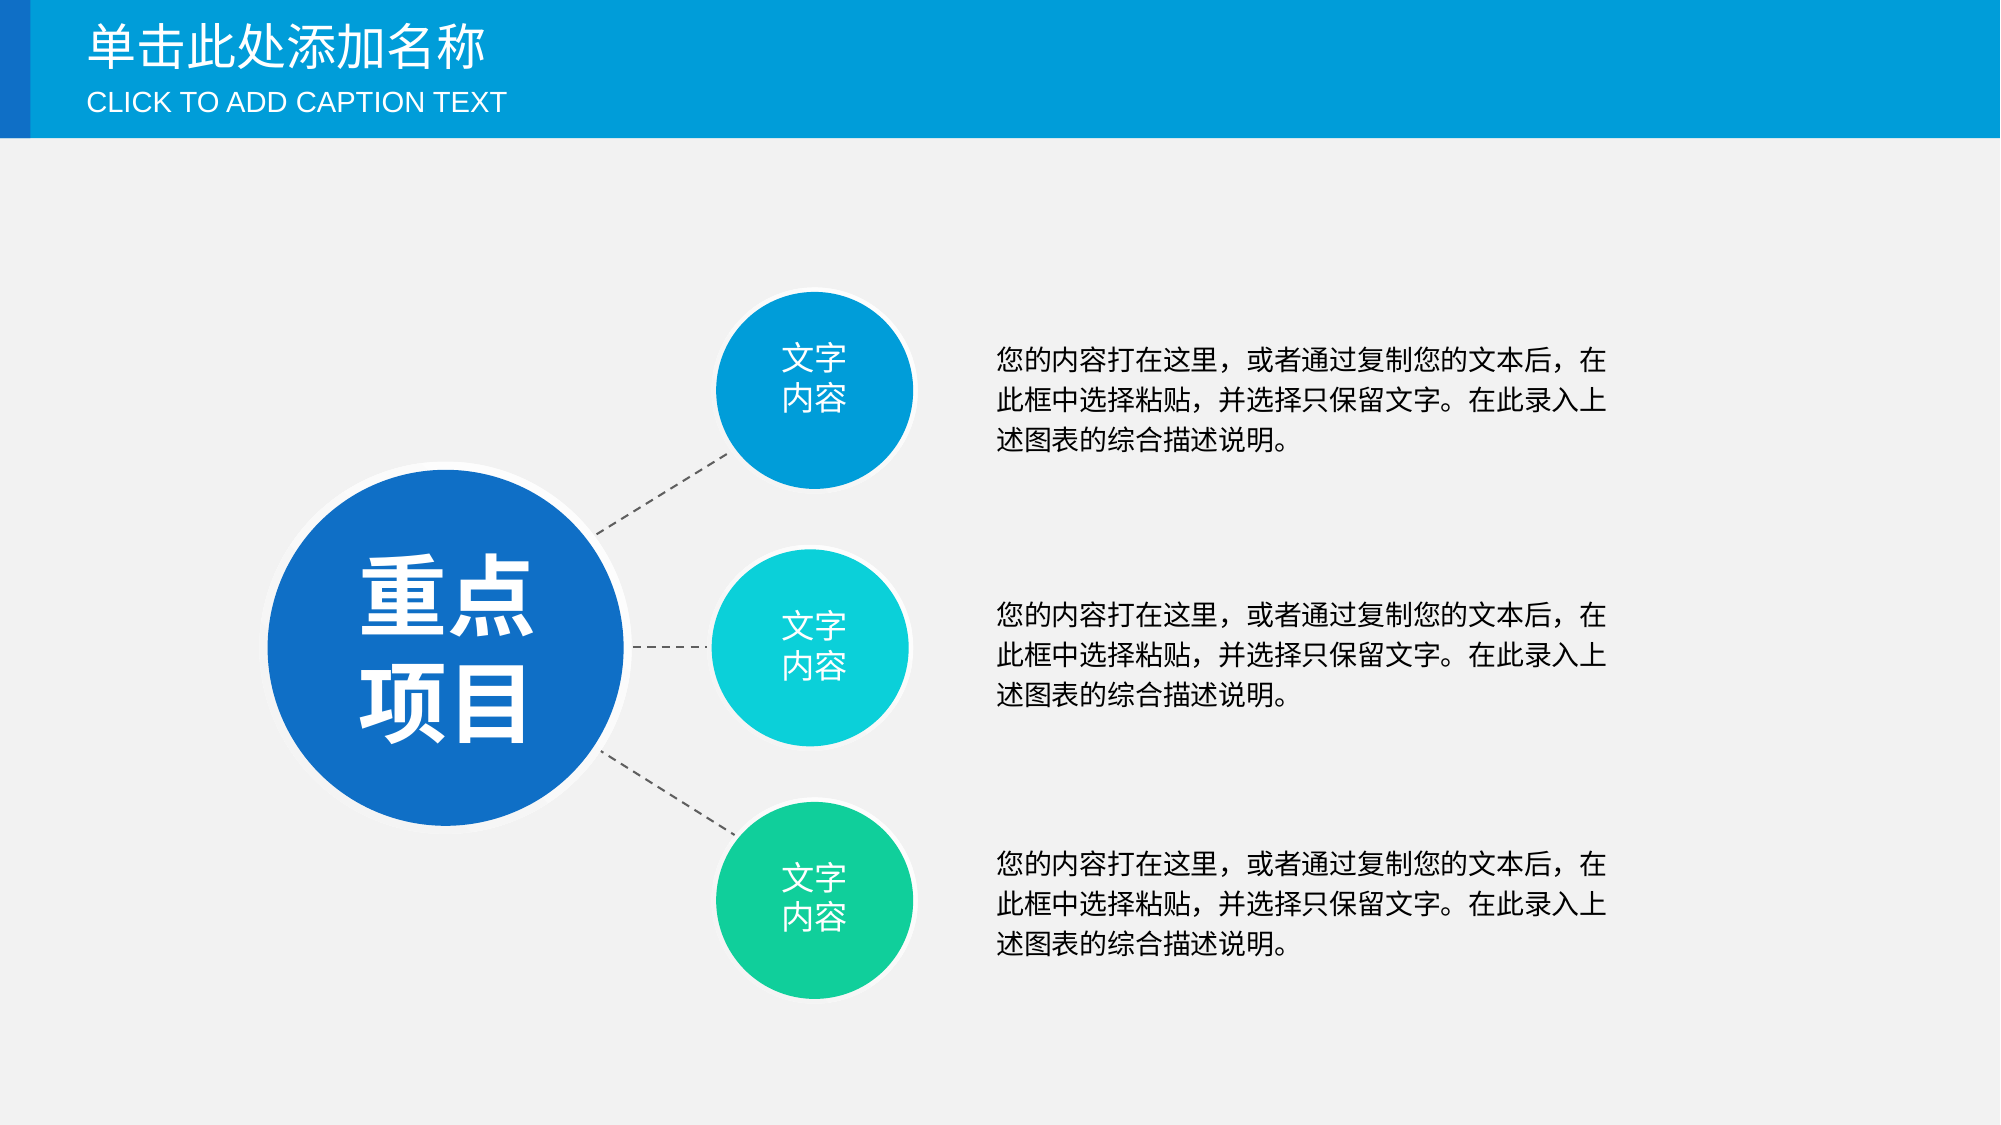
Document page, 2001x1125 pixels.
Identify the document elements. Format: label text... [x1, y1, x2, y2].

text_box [707, 544, 914, 751]
text_box 您的内容打在这里，或者通过复制您的文本后，在此框中选择粘贴，并选择只保留文字。在此录入上述图表的综合描述说明。 [974, 298, 1653, 494]
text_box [711, 287, 918, 494]
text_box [711, 797, 918, 1004]
text_box 单击此处添加名称 [86, 15, 493, 76]
text_box 您的内容打在这里，或者通过复制您的文本后，在此框中选择粘贴，并选择只保留文字。在此录入上述图表的综合描述说明。 [974, 802, 1653, 998]
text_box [559, 429, 780, 864]
text_box CLICK TO ADD CAPTION TEXT [86, 83, 602, 119]
text_box 您的内容打在这里，或者通过复制您的文本后，在此框中选择粘贴，并选择只保留文字。在此录入上述图表的综合描述说明。 [974, 553, 1653, 749]
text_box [259, 461, 632, 834]
text_box [31, 0, 2000, 139]
text_box [0, 0, 31, 139]
